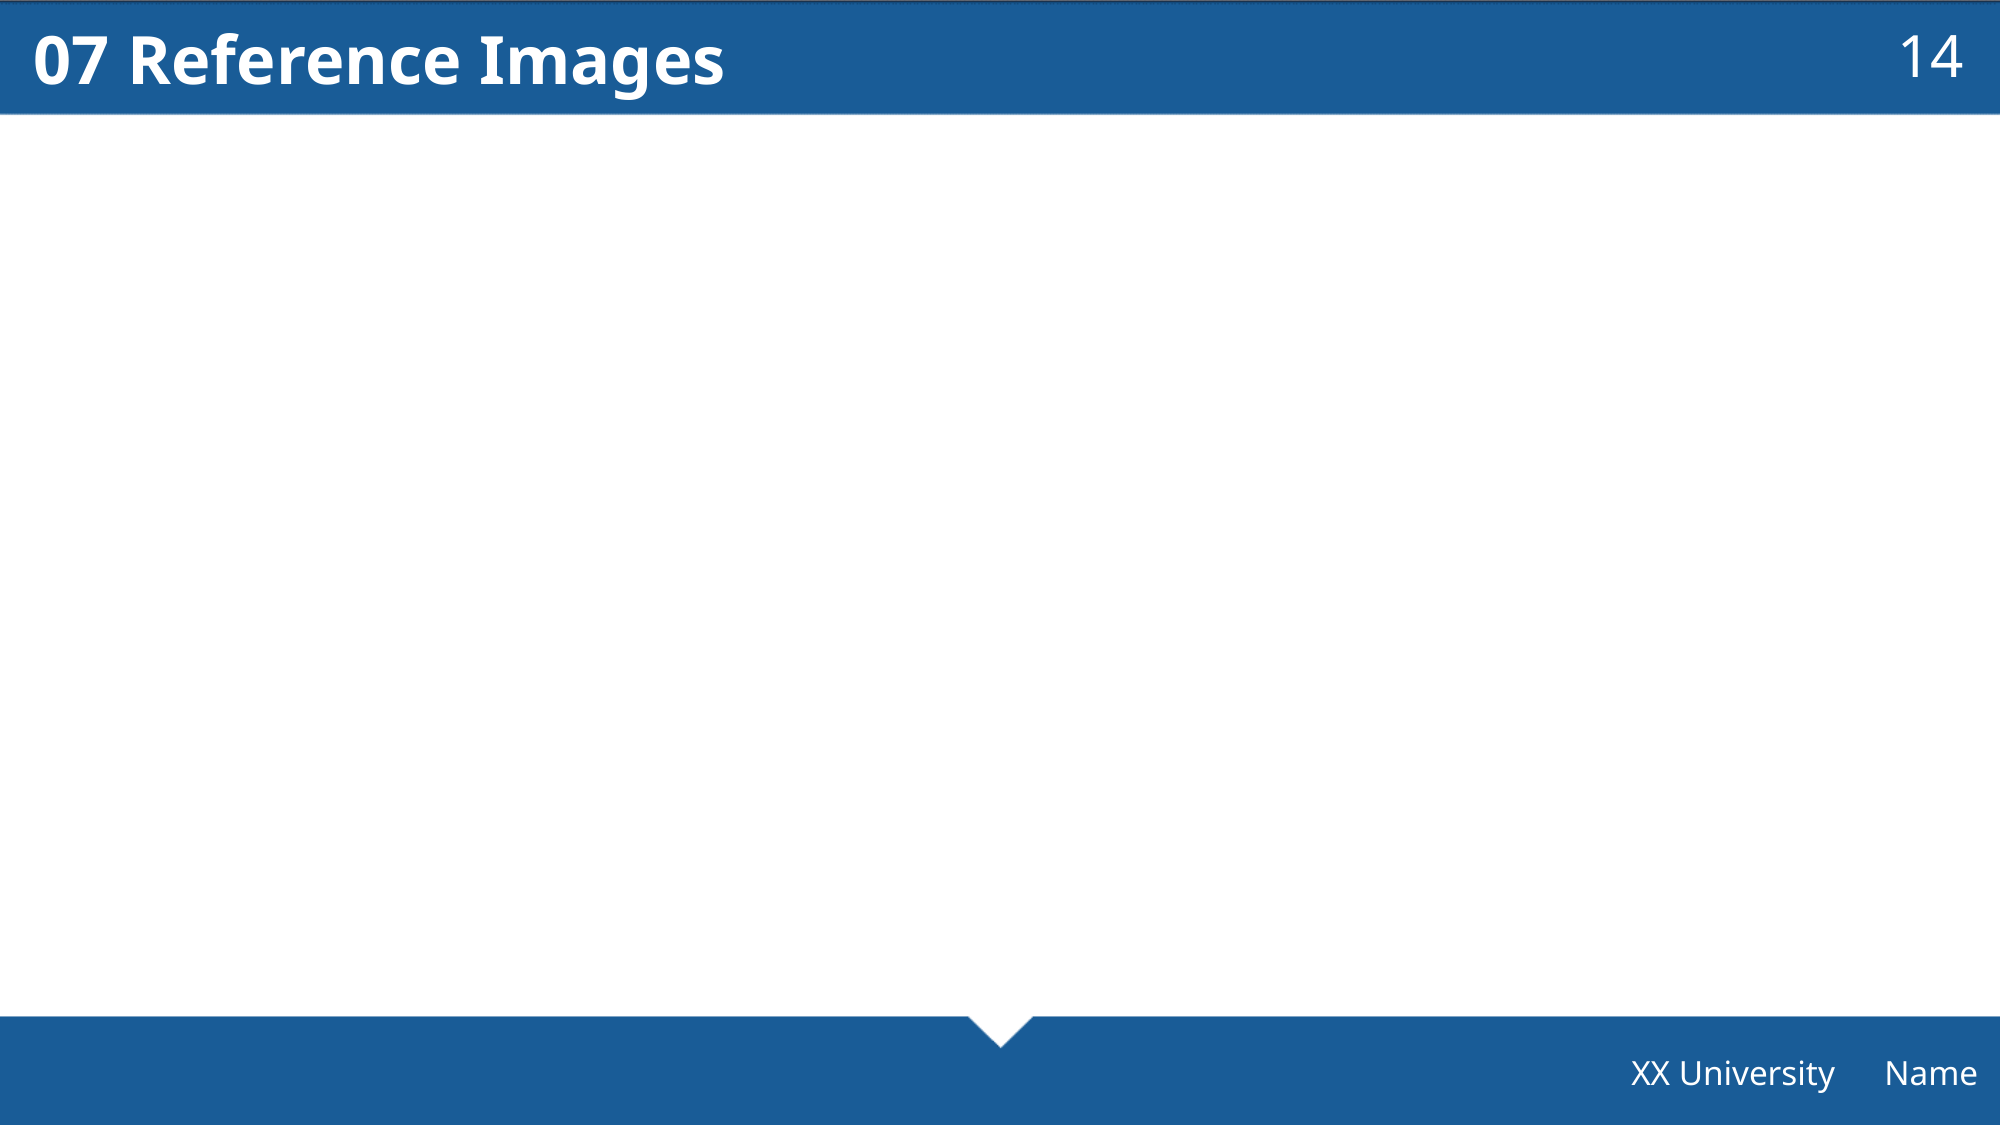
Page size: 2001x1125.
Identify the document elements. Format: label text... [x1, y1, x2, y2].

text_box 07 Reference Images [19, 10, 742, 106]
picture [0, 0, 2000, 1125]
slide_number 14 [1528, 28, 1979, 89]
text_box XX University Name [1616, 1044, 1993, 1100]
